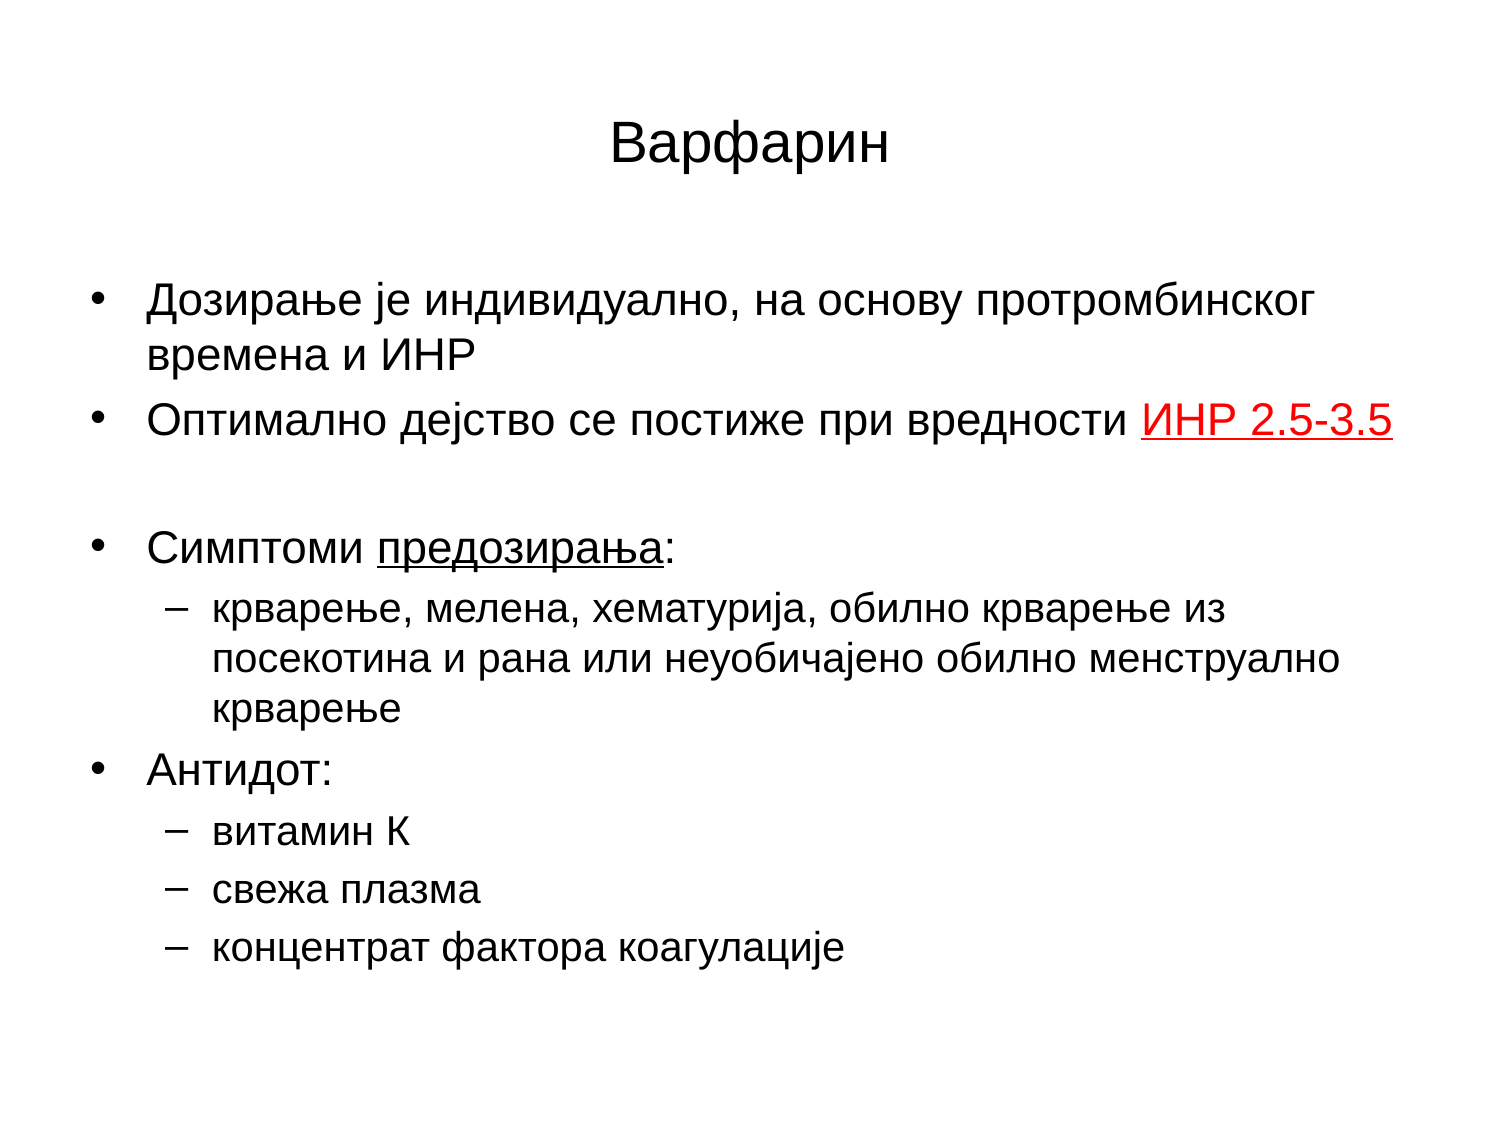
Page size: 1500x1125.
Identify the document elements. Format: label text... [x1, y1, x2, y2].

title Варфарин [75, 45, 1425, 233]
list Дозирање је индивидуално, на основу протромбинског времена и ИНР Оптимално дејство се постиже при вредности ИНР 2.5-3.5 Симптоми предозирања: крварење, мелена, хематурија, обилно крварење из посекотина и рана или неуобичајено обилно менструално крварење Антидот: витамин К свежа плазма концентрат фактора коагулације [75, 262, 1425, 1005]
